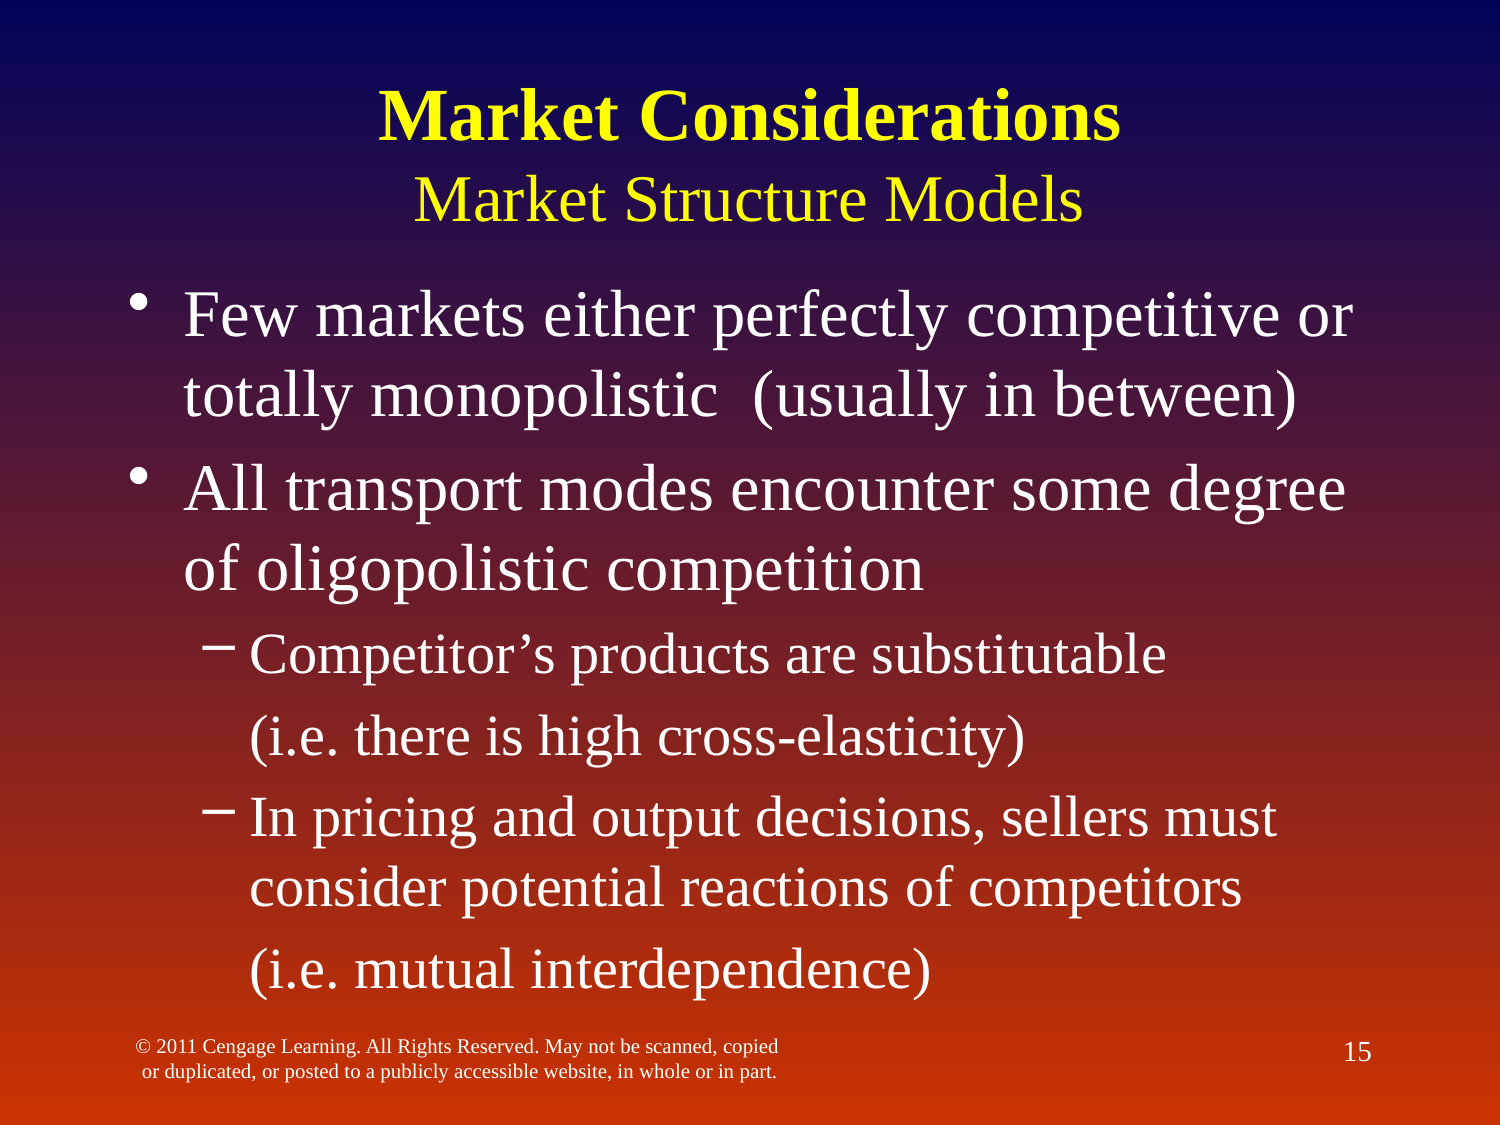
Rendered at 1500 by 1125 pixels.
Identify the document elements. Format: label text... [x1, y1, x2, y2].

list Few markets either perfectly competitive or totally monopolistic (usually in between) All transport modes encounter some degree of oligopolistic competition Competitor’s products are substitutable (i.e. there is high cross-elasticity) In pricing and output decisions, sellers must consider potential reactions of competitors (i.e. mutual interdependence) [112, 262, 1388, 1001]
footer © 2011 Cengage Learning. All Rights Reserved. May not be scanned, copied or duplicated, or posted to a publicly accessible website, in whole or in part. [112, 1024, 813, 1101]
title Market Considerations Market Structure Models [112, 49, 1388, 251]
slide_number 15 [1074, 1024, 1388, 1101]
